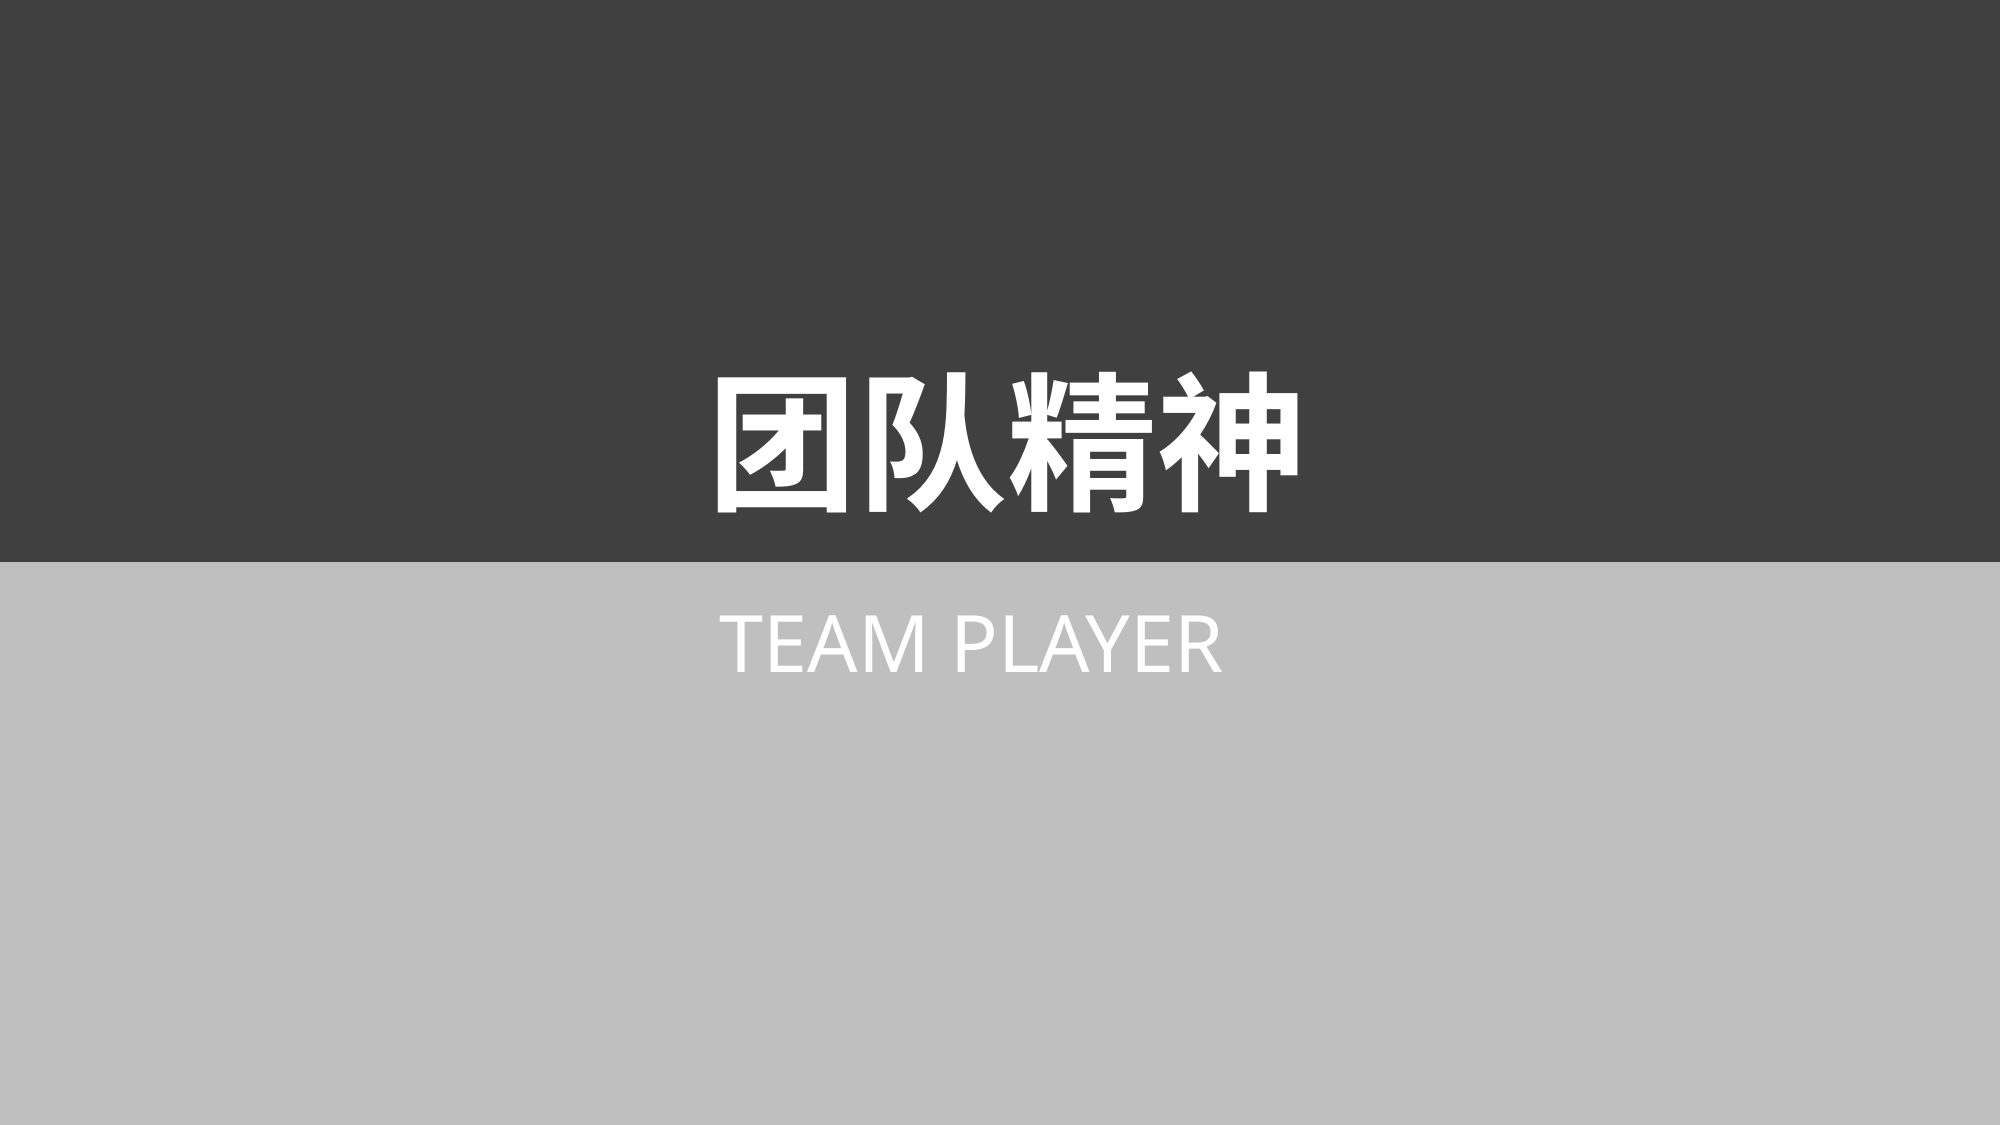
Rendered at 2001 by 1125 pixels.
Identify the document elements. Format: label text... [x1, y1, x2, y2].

text_box 团队精神 [692, 341, 1426, 537]
text_box [0, 0, 2000, 560]
text_box [0, 560, 2000, 1125]
text_box TEAM PLAYER [704, 586, 1378, 696]
